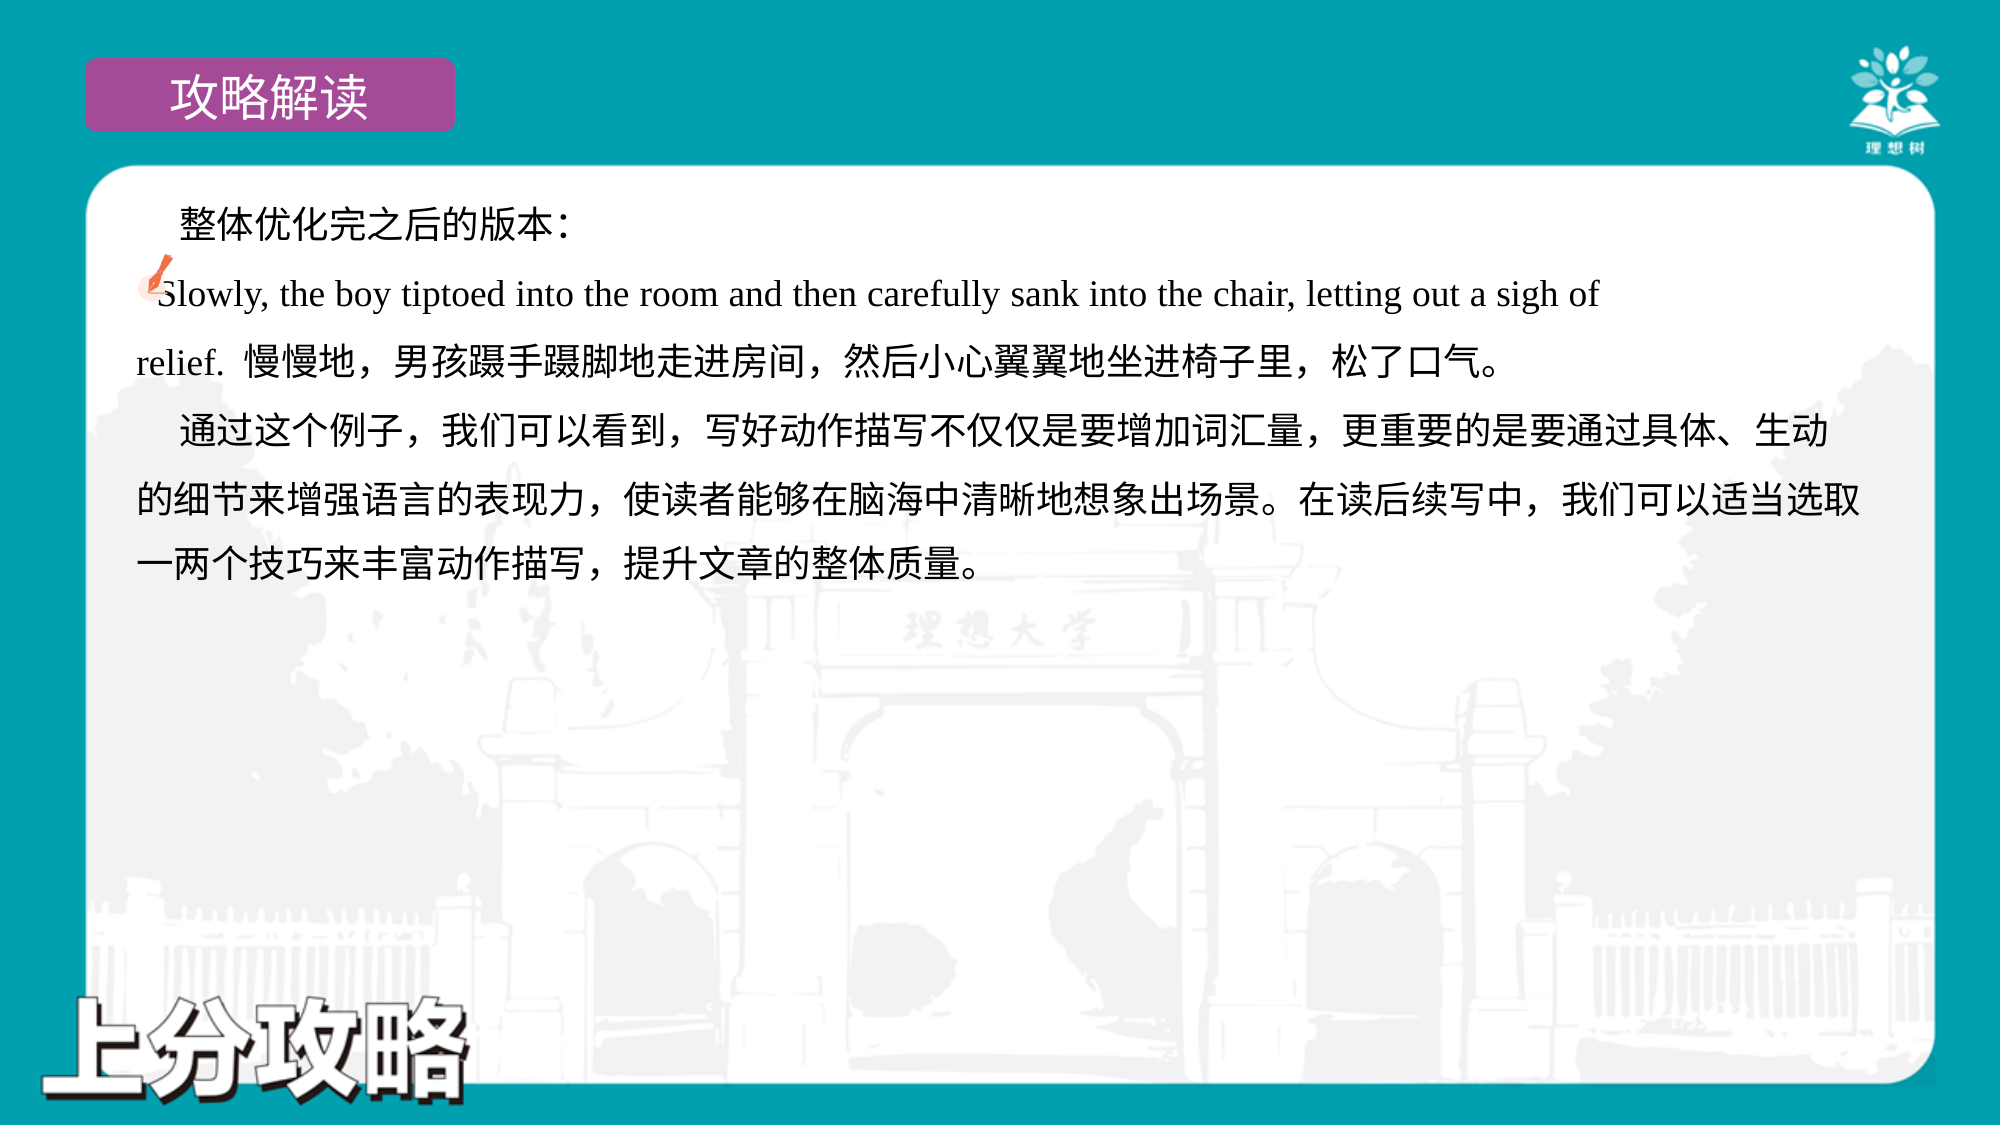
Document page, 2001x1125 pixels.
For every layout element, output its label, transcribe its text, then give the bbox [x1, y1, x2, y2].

text_box 整体优化完之后的版本： Slowly, the boy tiptoed into the room and then carefully sank into the chair, letting out a sigh of relief. 慢慢地，男孩蹑手蹑脚地走进房间，然后小心翼翼地坐进椅子里，松了口气。 通过这个例子，我们可以看到，写好动作描写不仅仅是要增加词汇量，更重要的是要通过具体、生动 的细节来增强语言的表现力，使读者能够在脑海中清晰地想象出场景。在读后续写中，我们可以适当选取 一两个技巧来丰富动作描写，提升文章的整体质量。 [136, 176, 1865, 579]
picture [0, 0, 2000, 1125]
